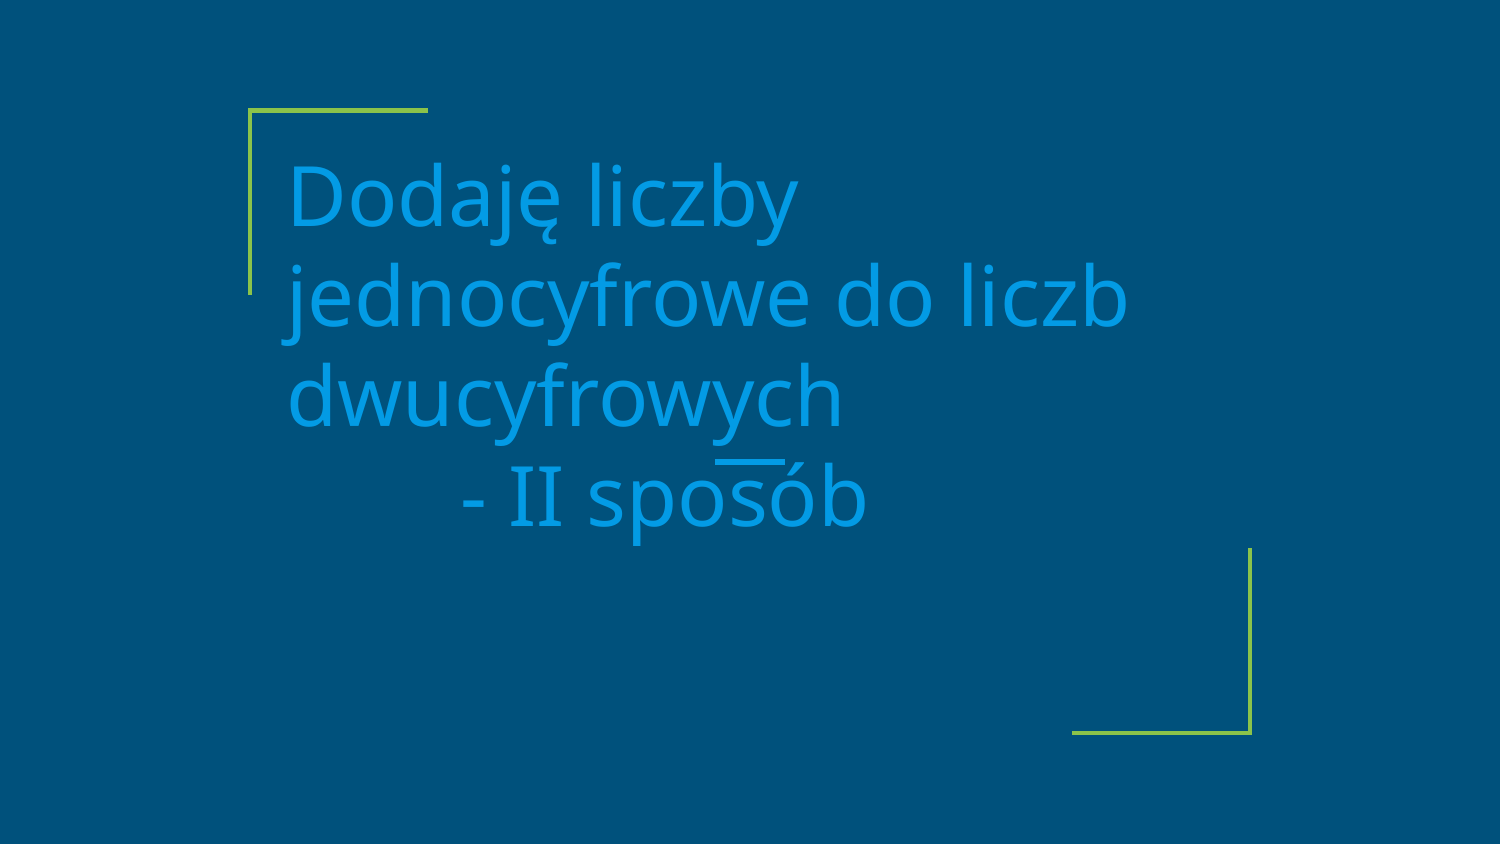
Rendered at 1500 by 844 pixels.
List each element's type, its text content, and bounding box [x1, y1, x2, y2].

text_box Dodaję liczby jednocyfrowe do liczb dwucyfrowych - II sposób [271, 128, 1221, 715]
